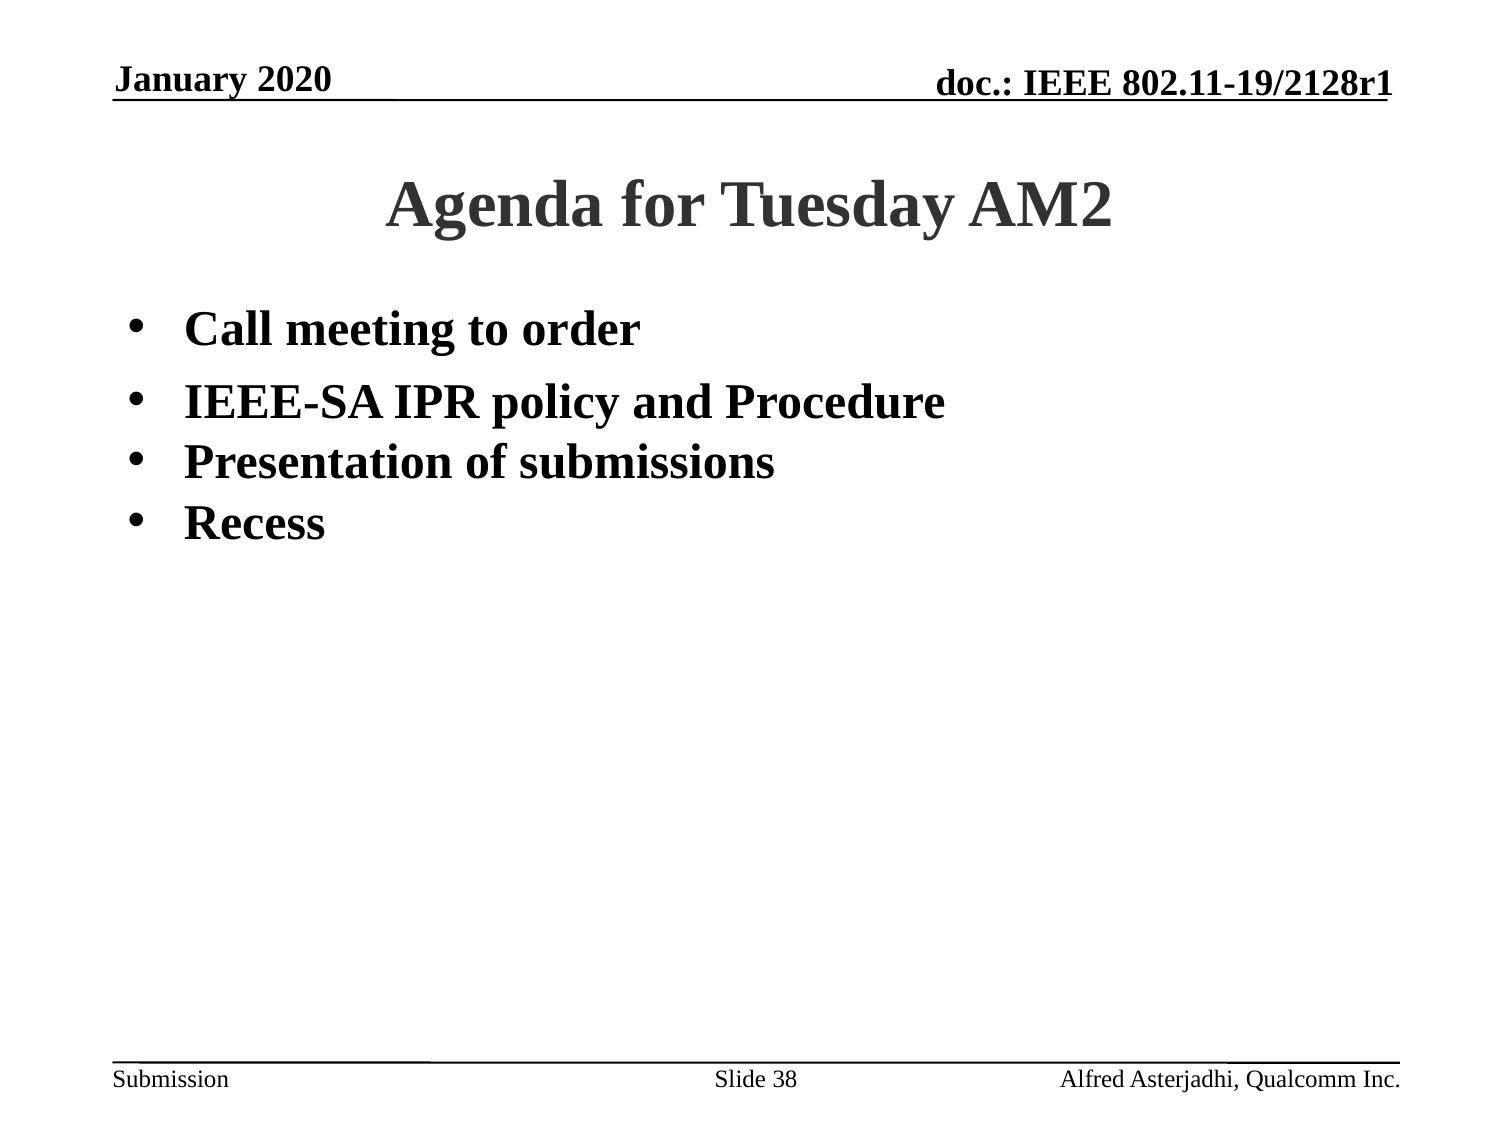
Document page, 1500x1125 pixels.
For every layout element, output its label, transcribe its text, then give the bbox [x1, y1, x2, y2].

title Agenda for Tuesday AM2 [62, 112, 1438, 288]
footer Alfred Asterjadhi, Qualcomm Inc. [878, 1061, 1402, 1093]
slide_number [114, 54, 493, 100]
list Call meeting to order IEEE-SA IPR policy and Procedure Presentation of submissions Recess [112, 299, 1388, 975]
slide_number Slide 38 [712, 1061, 800, 1123]
